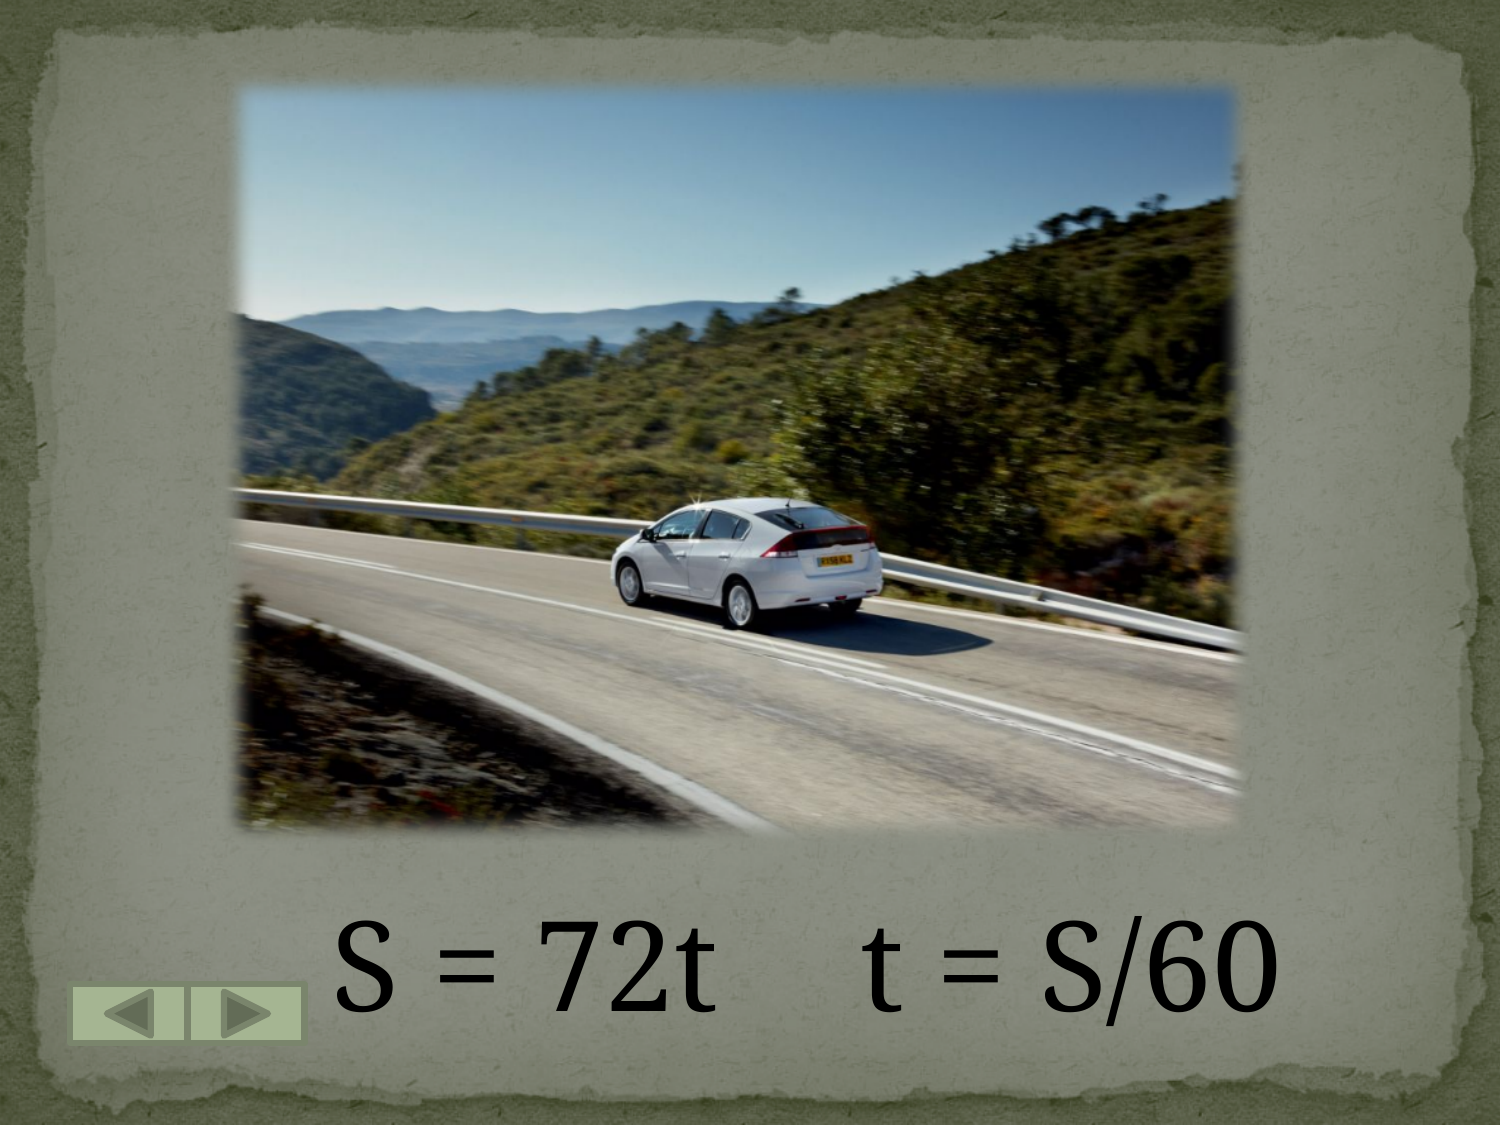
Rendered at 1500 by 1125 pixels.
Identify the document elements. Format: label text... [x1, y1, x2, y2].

text_box [67, 981, 185, 1046]
text_box t = S/60 [845, 878, 1299, 1044]
text_box [184, 981, 308, 1046]
picture [223, 71, 1254, 842]
text_box S = 72t [317, 878, 734, 1044]
